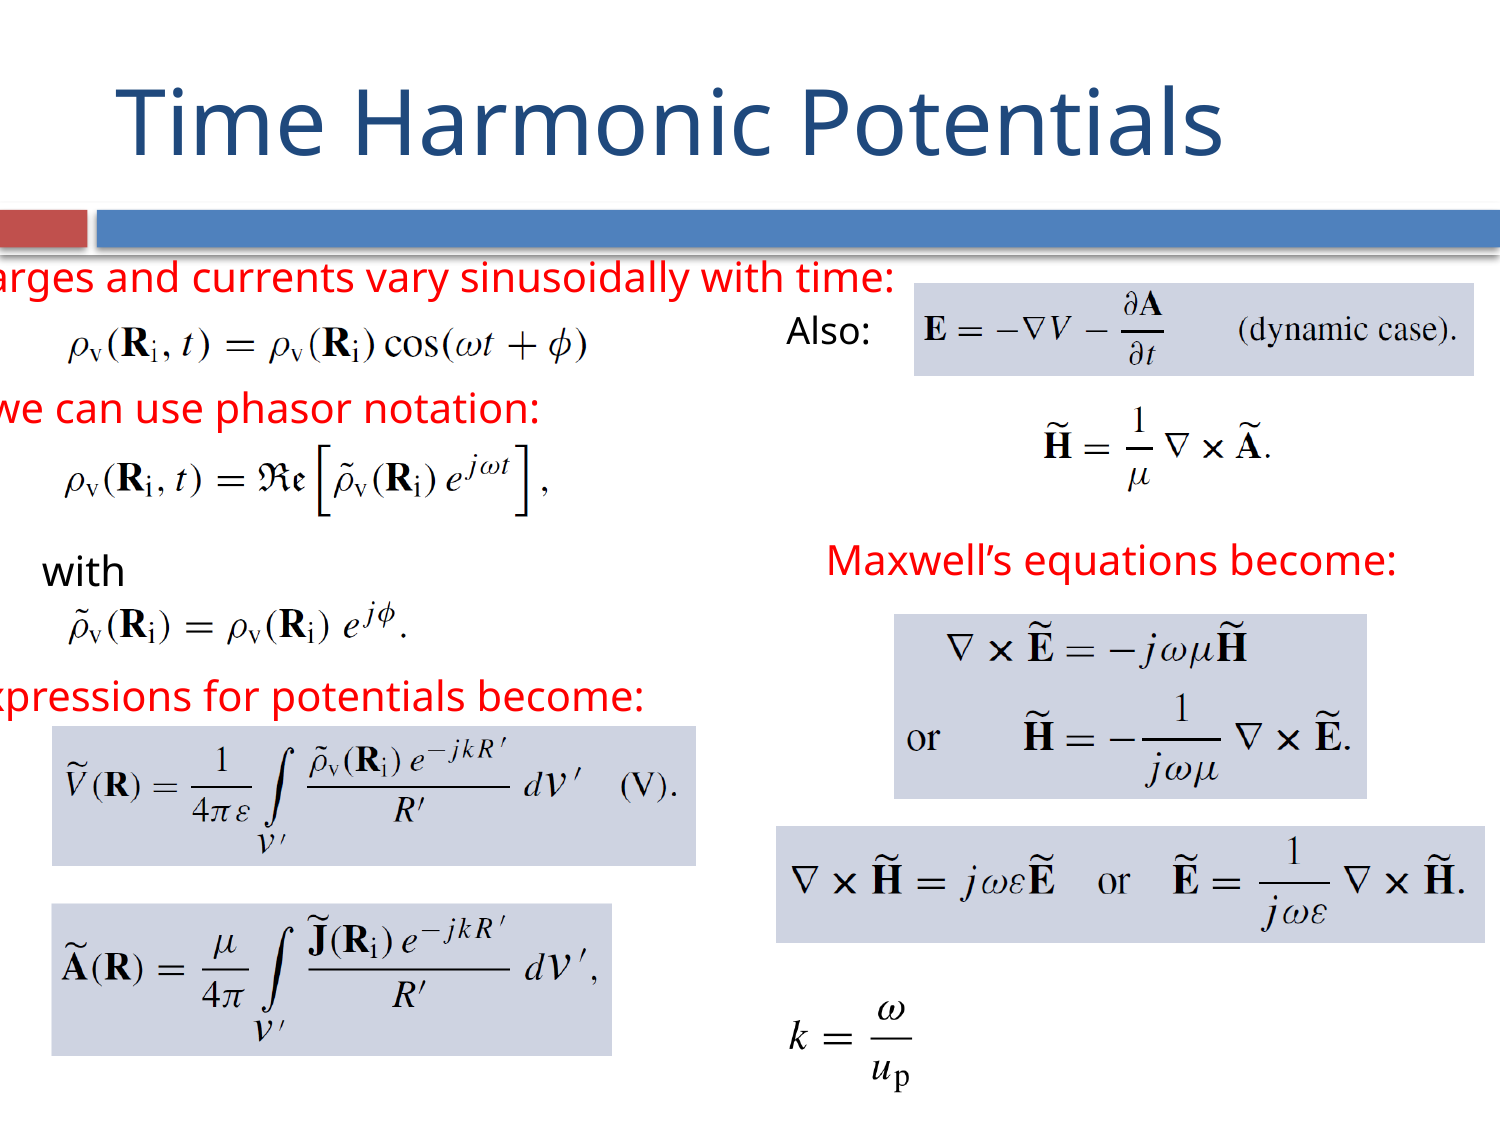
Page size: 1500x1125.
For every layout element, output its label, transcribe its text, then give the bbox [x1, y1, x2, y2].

picture [787, 999, 913, 1093]
picture [49, 724, 697, 867]
picture [62, 437, 551, 526]
picture [62, 599, 418, 651]
picture [774, 824, 1486, 944]
text_box Expressions for potentials become: [0, 662, 709, 728]
picture [49, 902, 613, 1057]
text_box Maxwell’s equations become: [810, 526, 1459, 592]
text_box we can use phasor notation: [0, 374, 596, 440]
text_box with [27, 537, 146, 648]
picture [62, 317, 588, 371]
picture [912, 281, 1476, 377]
picture [892, 612, 1369, 801]
picture [1037, 399, 1276, 494]
text_box If charges and currents vary sinusoidally with time: [0, 243, 986, 354]
text_box Also: [771, 299, 905, 360]
text_box Time Harmonic Potentials [100, 37, 1438, 200]
